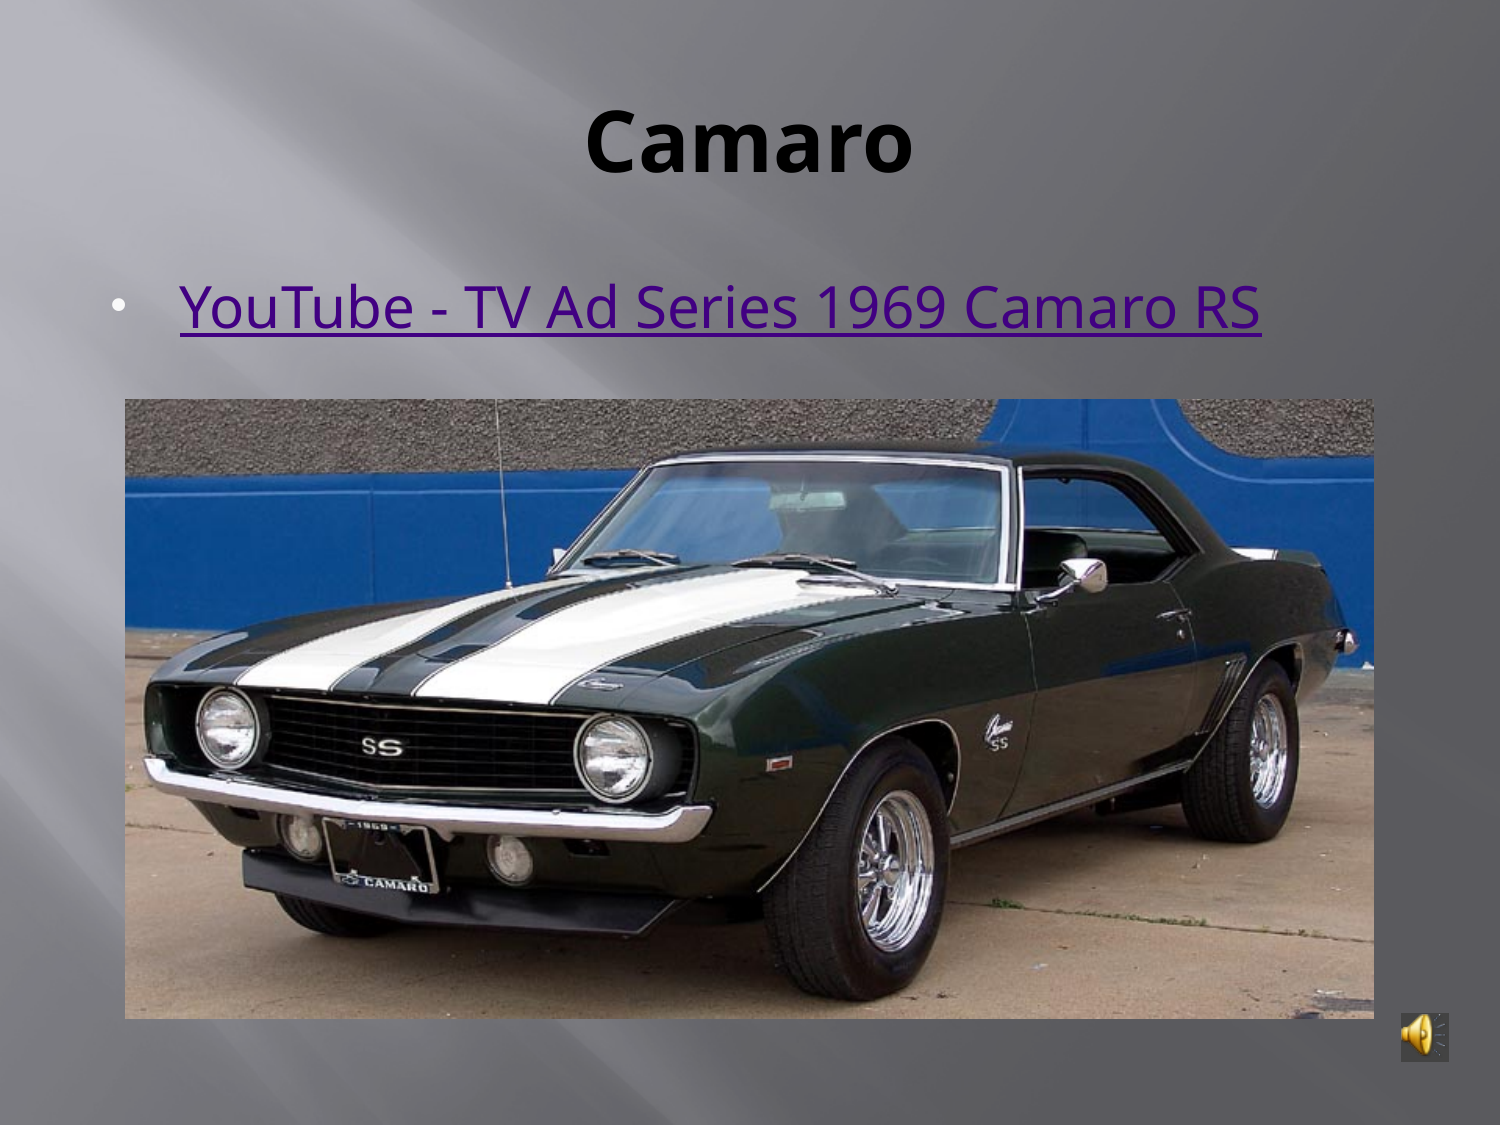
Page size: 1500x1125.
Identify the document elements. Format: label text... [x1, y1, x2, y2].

title Camaro [75, 45, 1425, 233]
list YouTube - TV Ad Series 1969 Camaro RS [75, 262, 1425, 1035]
picture [124, 399, 1374, 1019]
picture [1399, 1012, 1451, 1063]
